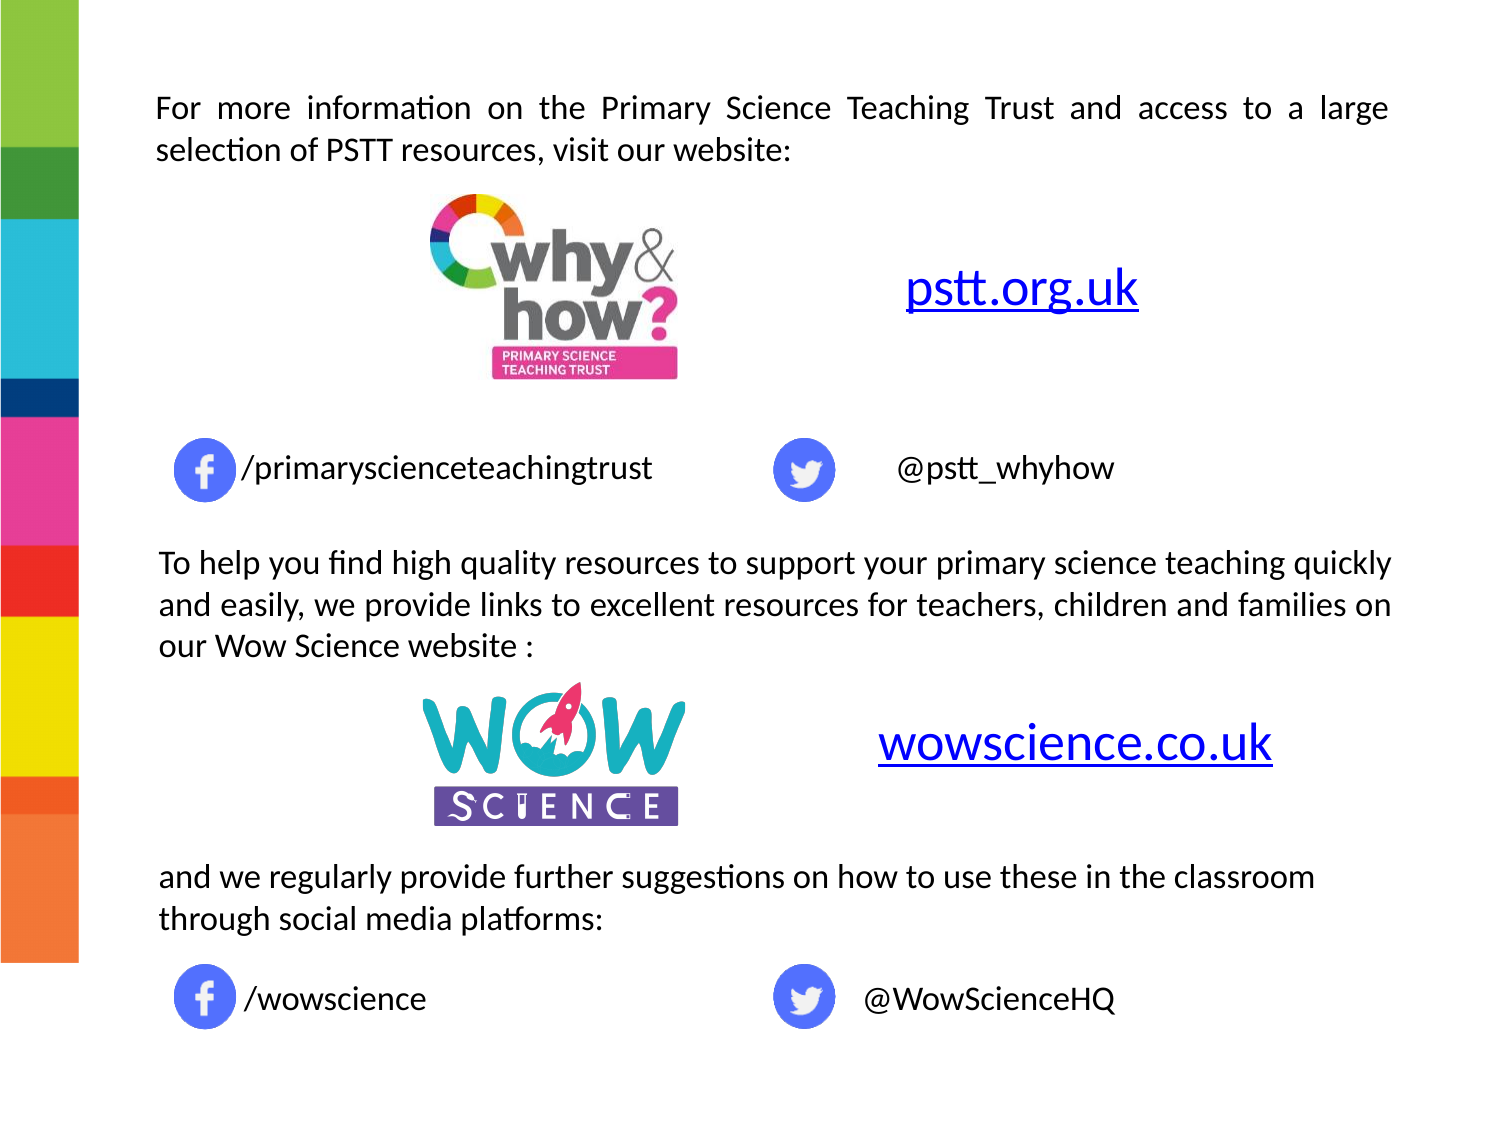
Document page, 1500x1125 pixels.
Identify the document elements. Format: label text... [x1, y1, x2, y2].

picture [1, 0, 78, 962]
picture [772, 963, 837, 1030]
text_box For more information on the Primary Science Teaching Trust and access to a large selection of PSTT resources, visit our website: pstt.org.uk /primaryscienceteachingtrust @pstt_whyhow [140, 77, 1405, 494]
picture [429, 194, 679, 381]
picture [173, 437, 237, 503]
picture [173, 963, 237, 1030]
text_box To help you find high quality resources to support your primary science teaching quickly and easily, we provide links to excellent resources for teachers, children and families on our Wow Science website : wowscience.co.uk and we regularly provide further suggestions on how to use these in the classroom through social media platforms: /wowscience @WowScienceHQ [143, 532, 1408, 1026]
picture [422, 682, 686, 826]
picture [772, 437, 837, 503]
